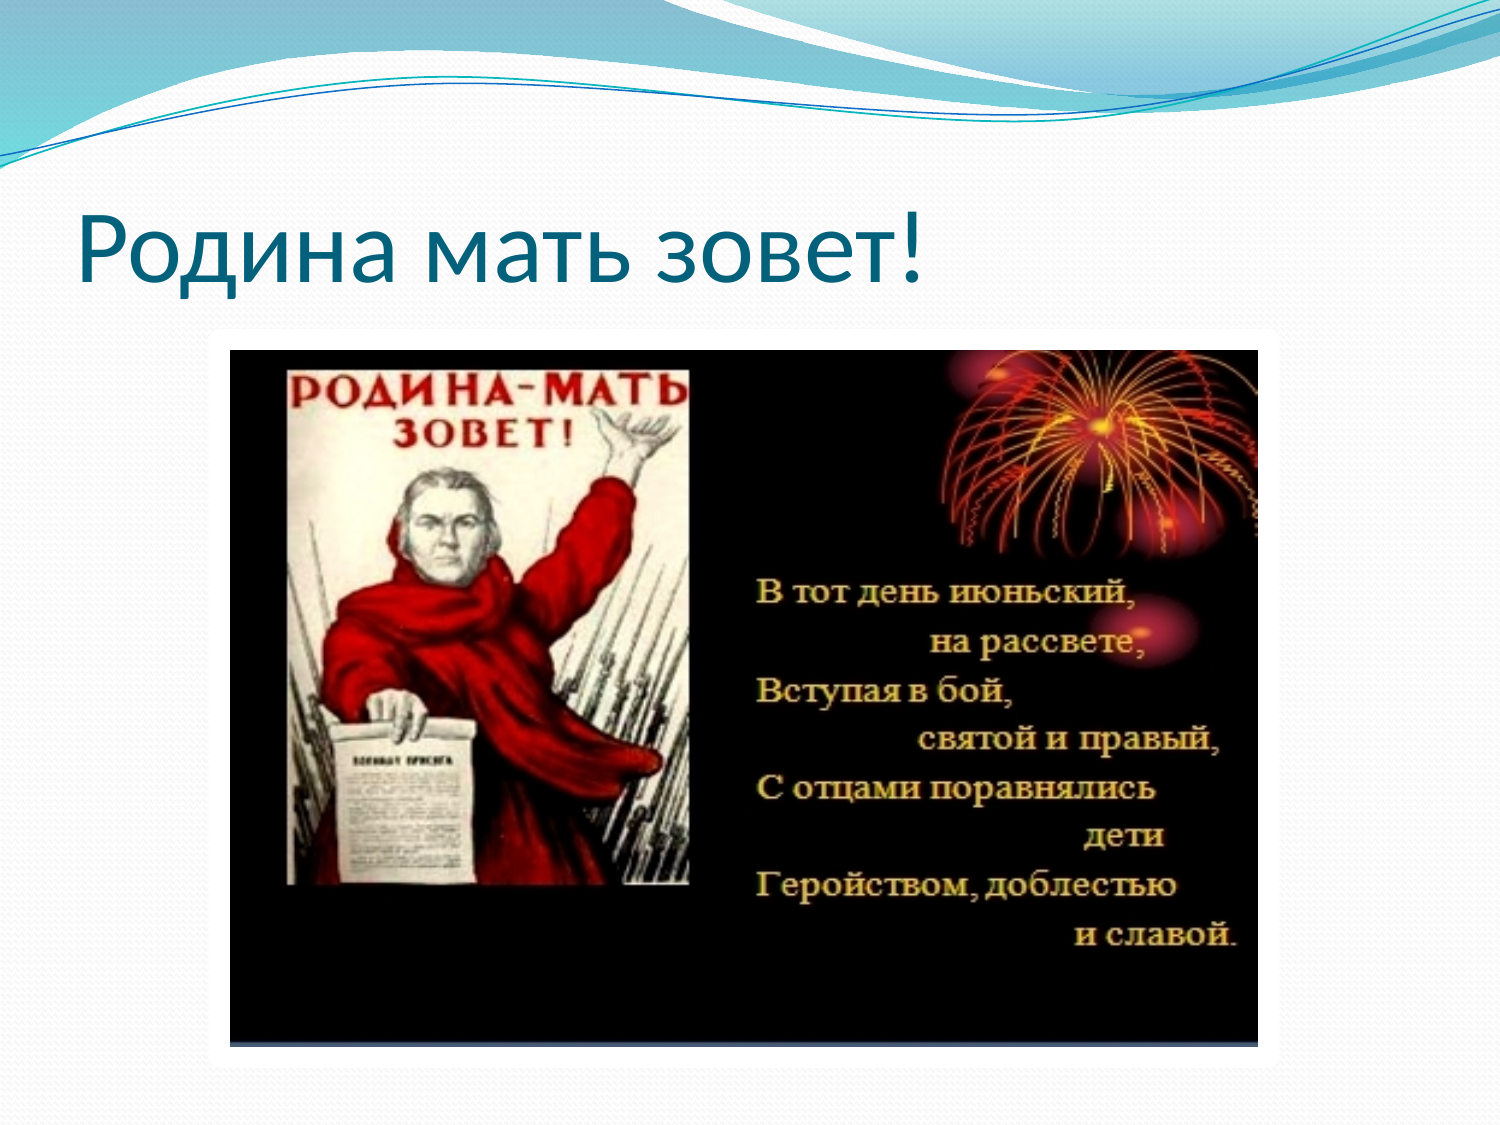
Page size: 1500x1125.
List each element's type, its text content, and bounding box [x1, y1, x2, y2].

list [229, 349, 1259, 1048]
title Родина мать зовет! [75, 115, 1425, 303]
